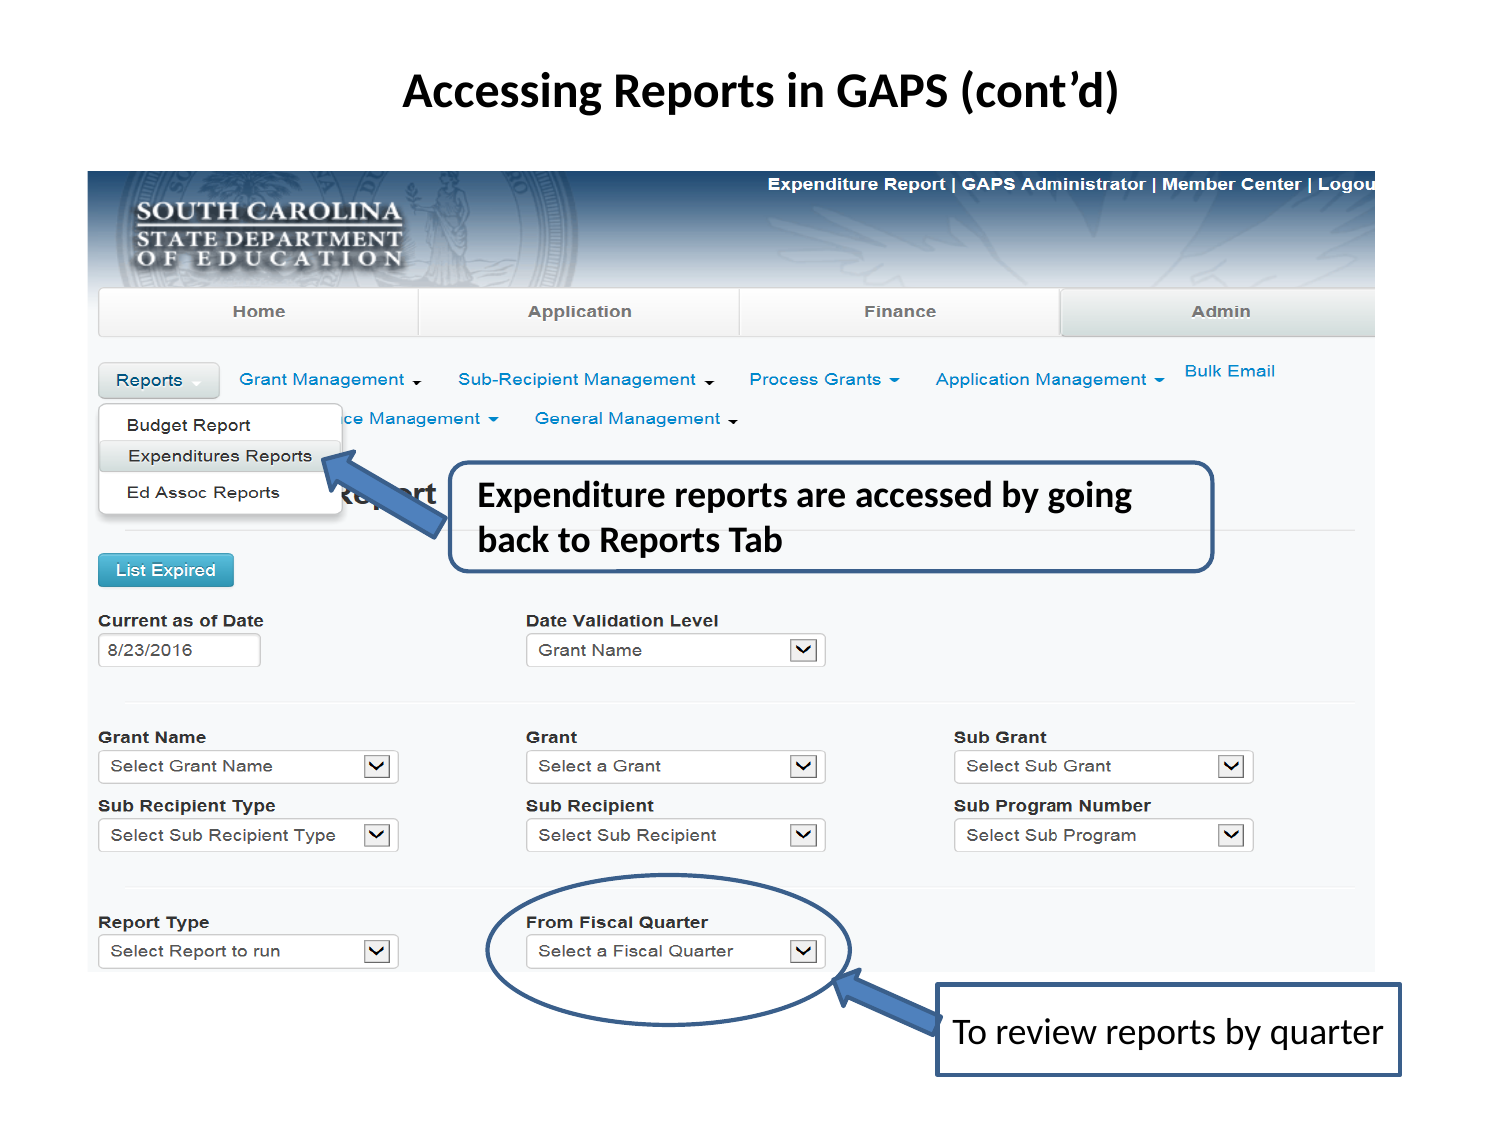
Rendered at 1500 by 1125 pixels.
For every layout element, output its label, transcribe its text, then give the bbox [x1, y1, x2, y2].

text_box [831, 980, 935, 1038]
text_box Accessing Reports in GAPS (cont’d) [87, 49, 1375, 170]
text_box To review reports by quarter [937, 999, 1432, 1105]
picture [87, 170, 1376, 972]
text_box [935, 982, 1402, 1077]
text_box [499, 980, 833, 1028]
